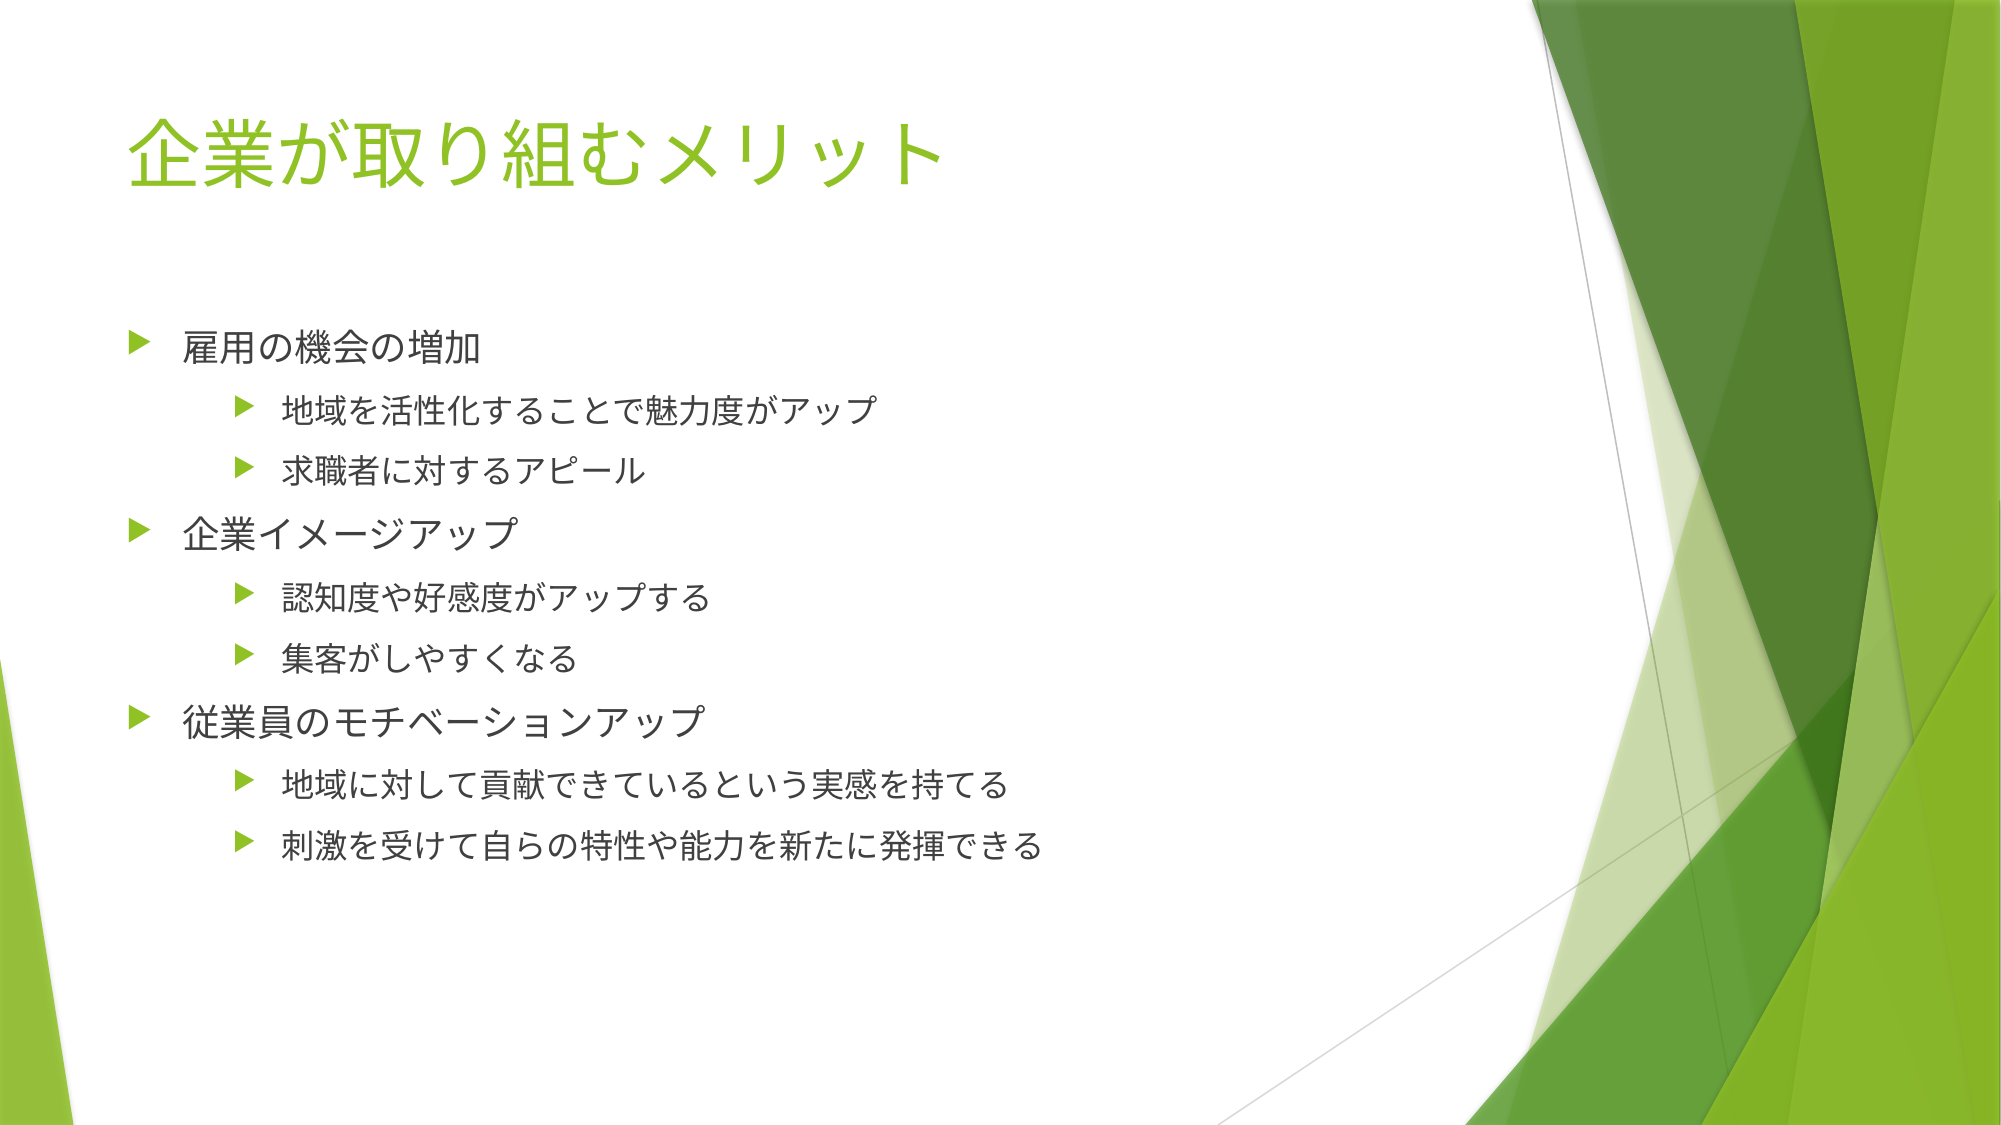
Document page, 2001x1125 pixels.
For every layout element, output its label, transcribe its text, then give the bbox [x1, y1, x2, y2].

list 雇用の機会の増加 地域を活性化することで魅力度がアップ 求職者に対するアピール 企業イメージアップ 認知度や好感度がアップする 集客がしやすくなる 従業員のモチベーションアップ 地域に対して貢献できているという実感を持てる 刺激を受けて自らの特性や能力を新たに発揮できる [111, 316, 2000, 957]
title 企業が取り組むメリット [111, 99, 1522, 316]
